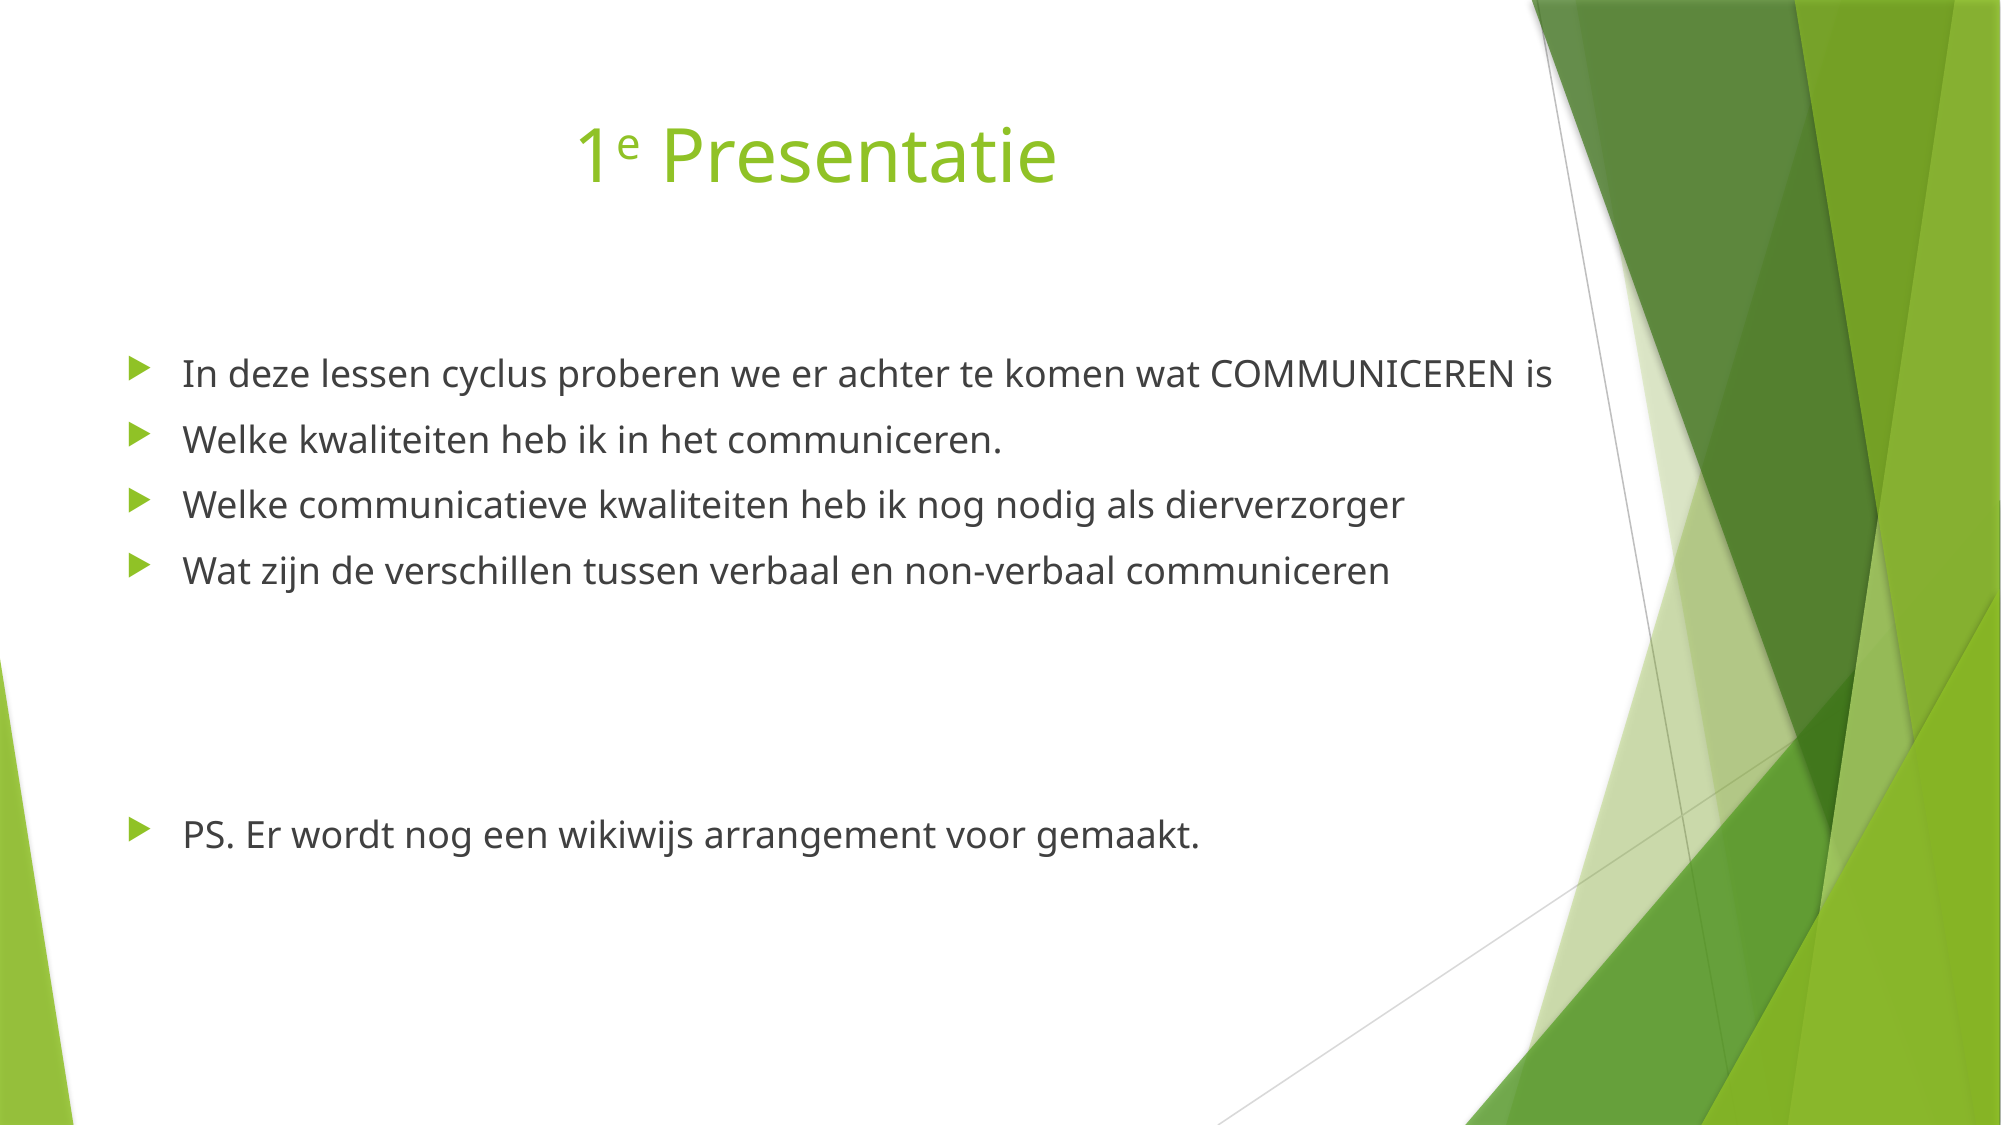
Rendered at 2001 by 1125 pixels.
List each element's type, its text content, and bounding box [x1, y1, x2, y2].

title 1e Presentatie [111, 99, 1522, 210]
list In deze lessen cyclus proberen we er achter te komen wat COMMUNICEREN is Welke kwaliteiten heb ik in het communiceren. Welke communicatieve kwaliteiten heb ik nog nodig als dierverzorger Wat zijn de verschillen tussen verbaal en non-verbaal communiceren PS. Er wordt nog een wikiwijs arrangement voor gemaakt. [111, 210, 1624, 992]
